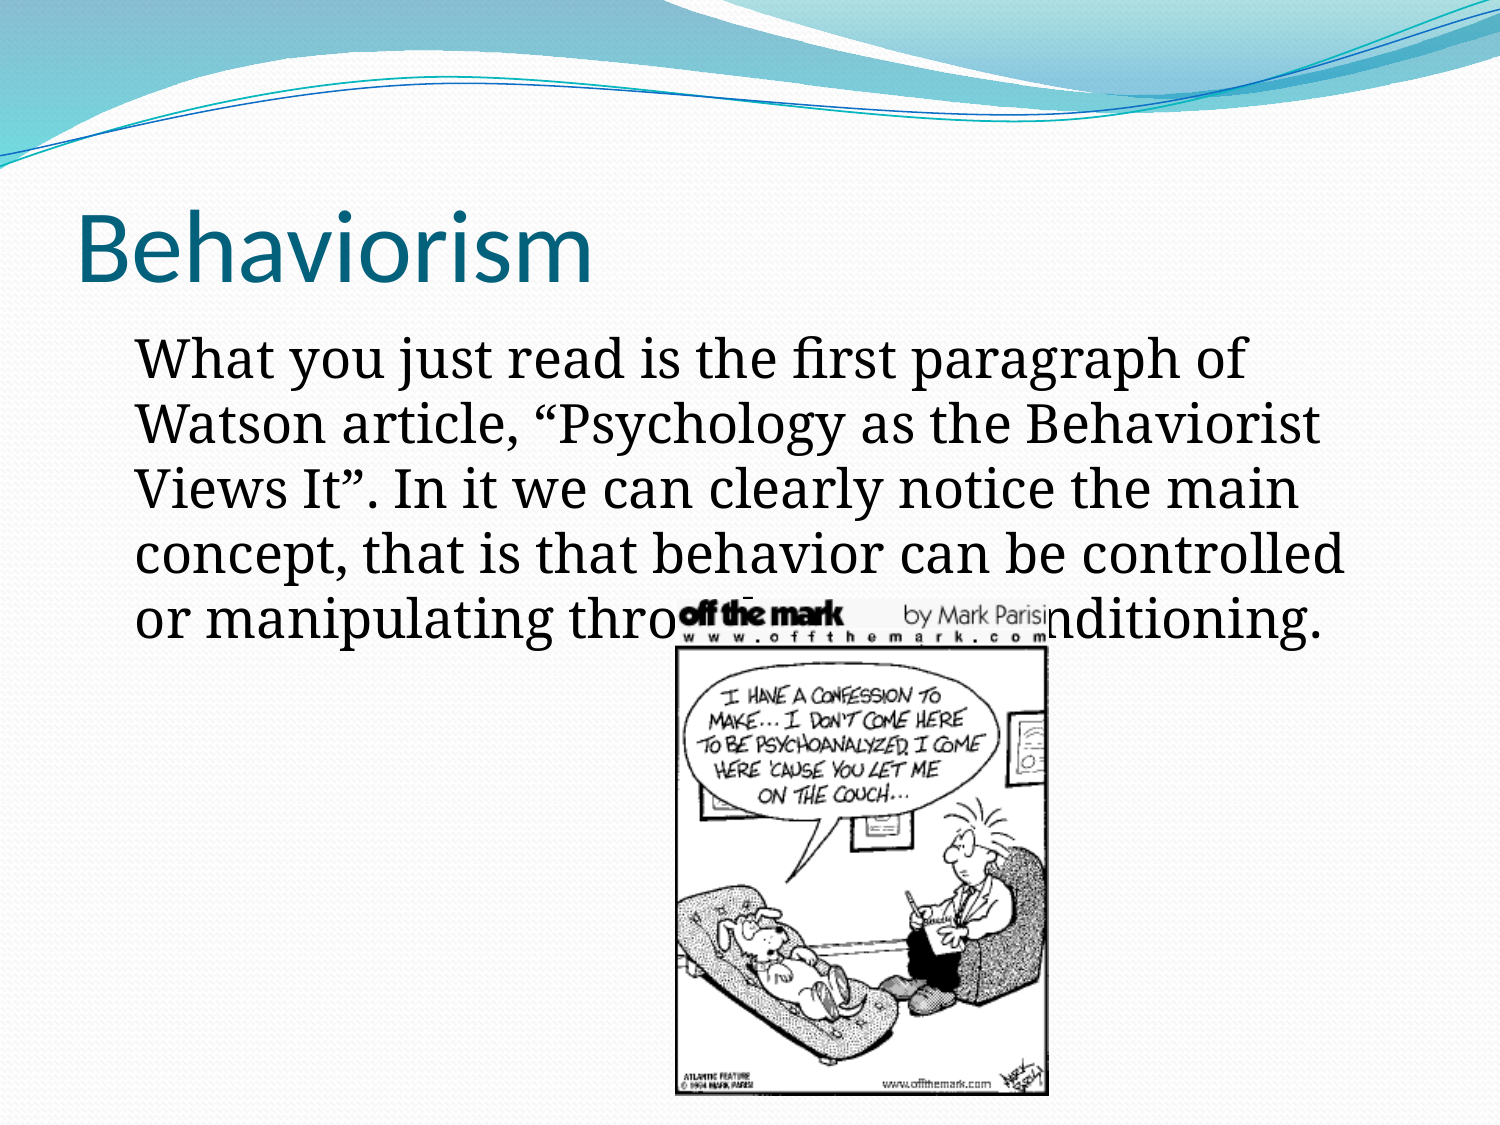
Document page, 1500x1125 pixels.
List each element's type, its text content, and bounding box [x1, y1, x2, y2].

title Behaviorism [75, 115, 1425, 303]
list What you just read is the first paragraph of Watson article, “Psychology as the Behaviorist Views It”. In it we can clearly notice the main concept, that is that behavior can be controlled or manipulating through proper conditioning. [75, 317, 1425, 1038]
picture [674, 599, 1049, 1096]
